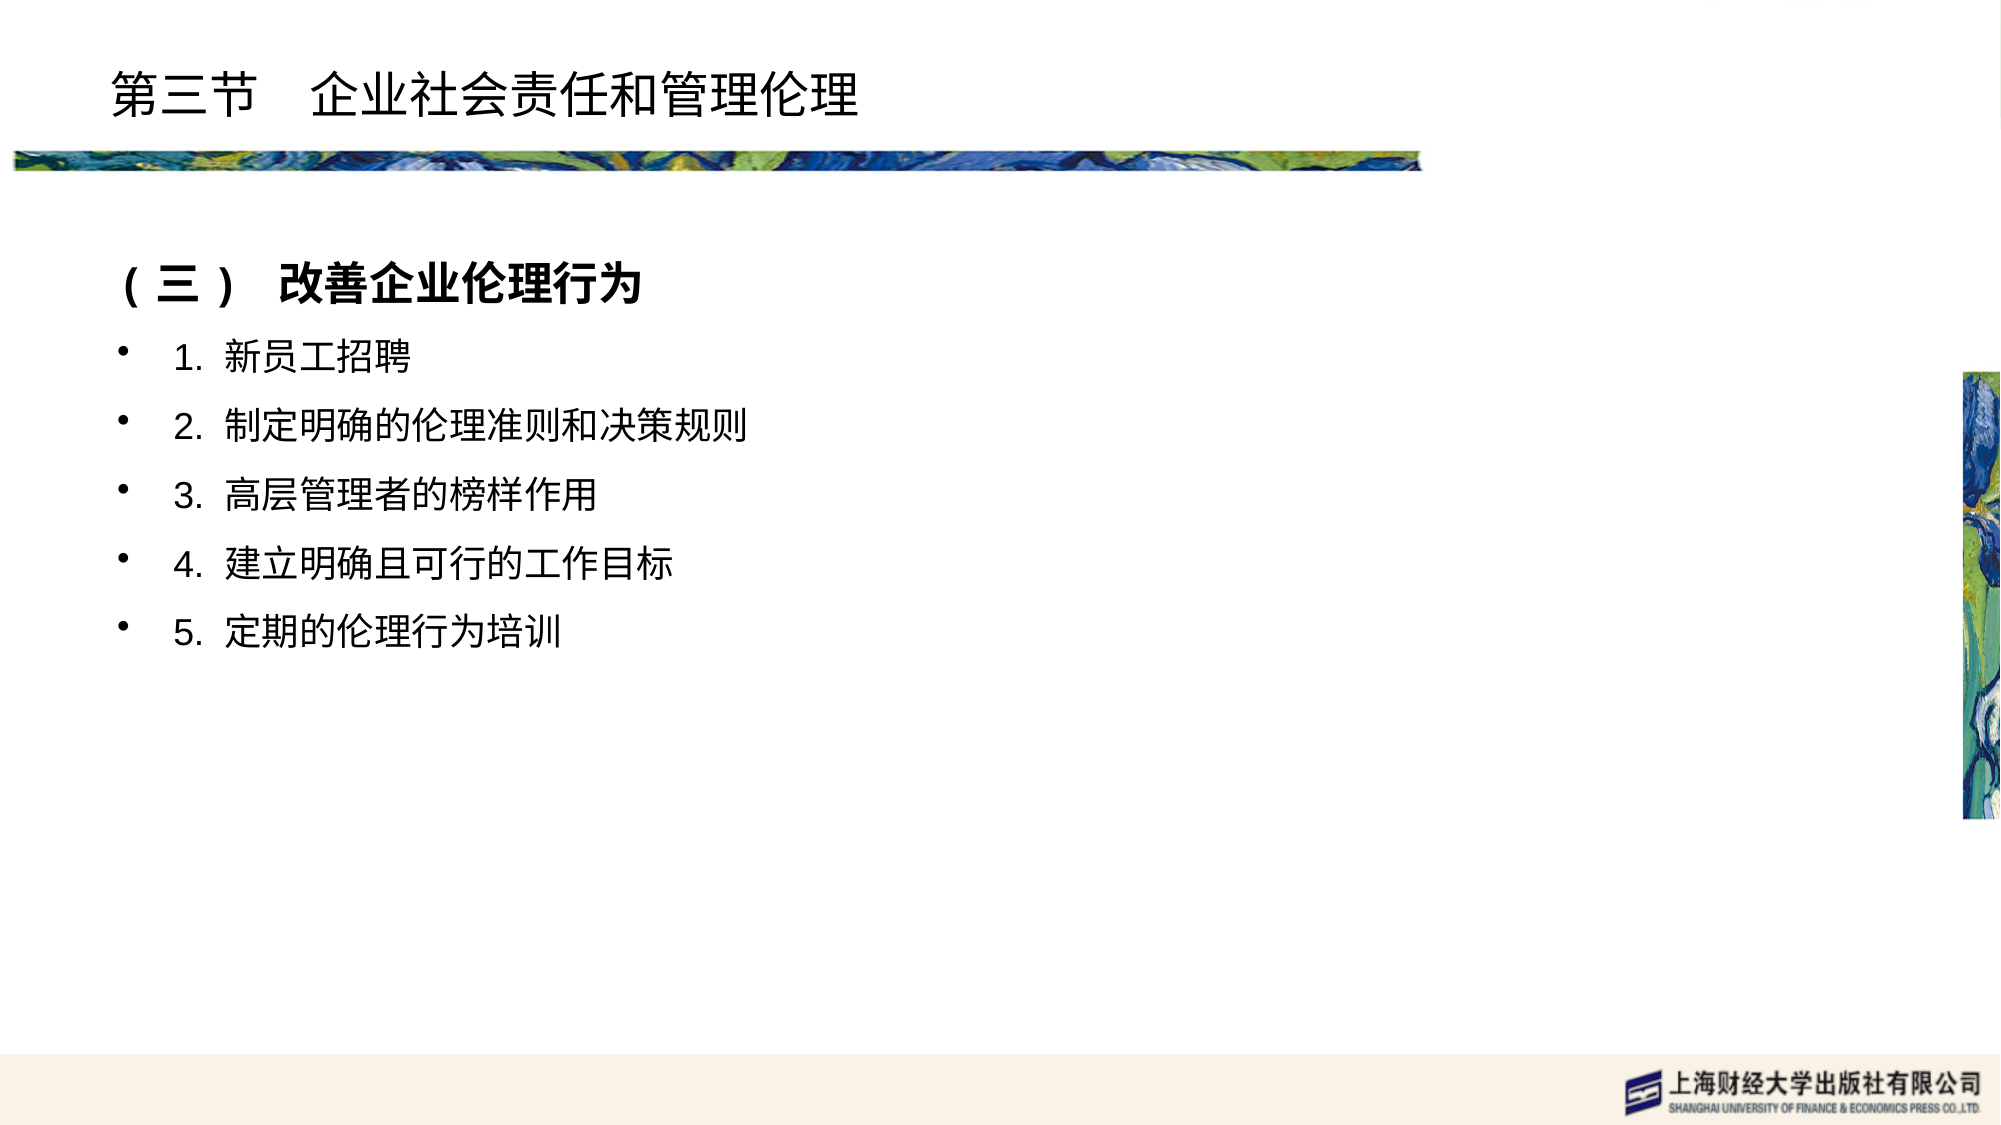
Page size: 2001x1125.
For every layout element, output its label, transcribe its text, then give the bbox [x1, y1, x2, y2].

title 第三节 企业社会责任和管理伦理 [94, 42, 1451, 146]
picture [0, 0, 2001, 1125]
list (三) 改善企业伦理行为 1. 新员工招聘 2. 制定明确的伦理准则和决策规则 3. 高层管理者的榜样作用 4. 建立明确且可行的工作目标 5. 定期的伦理行为培训 [102, 233, 1898, 1032]
